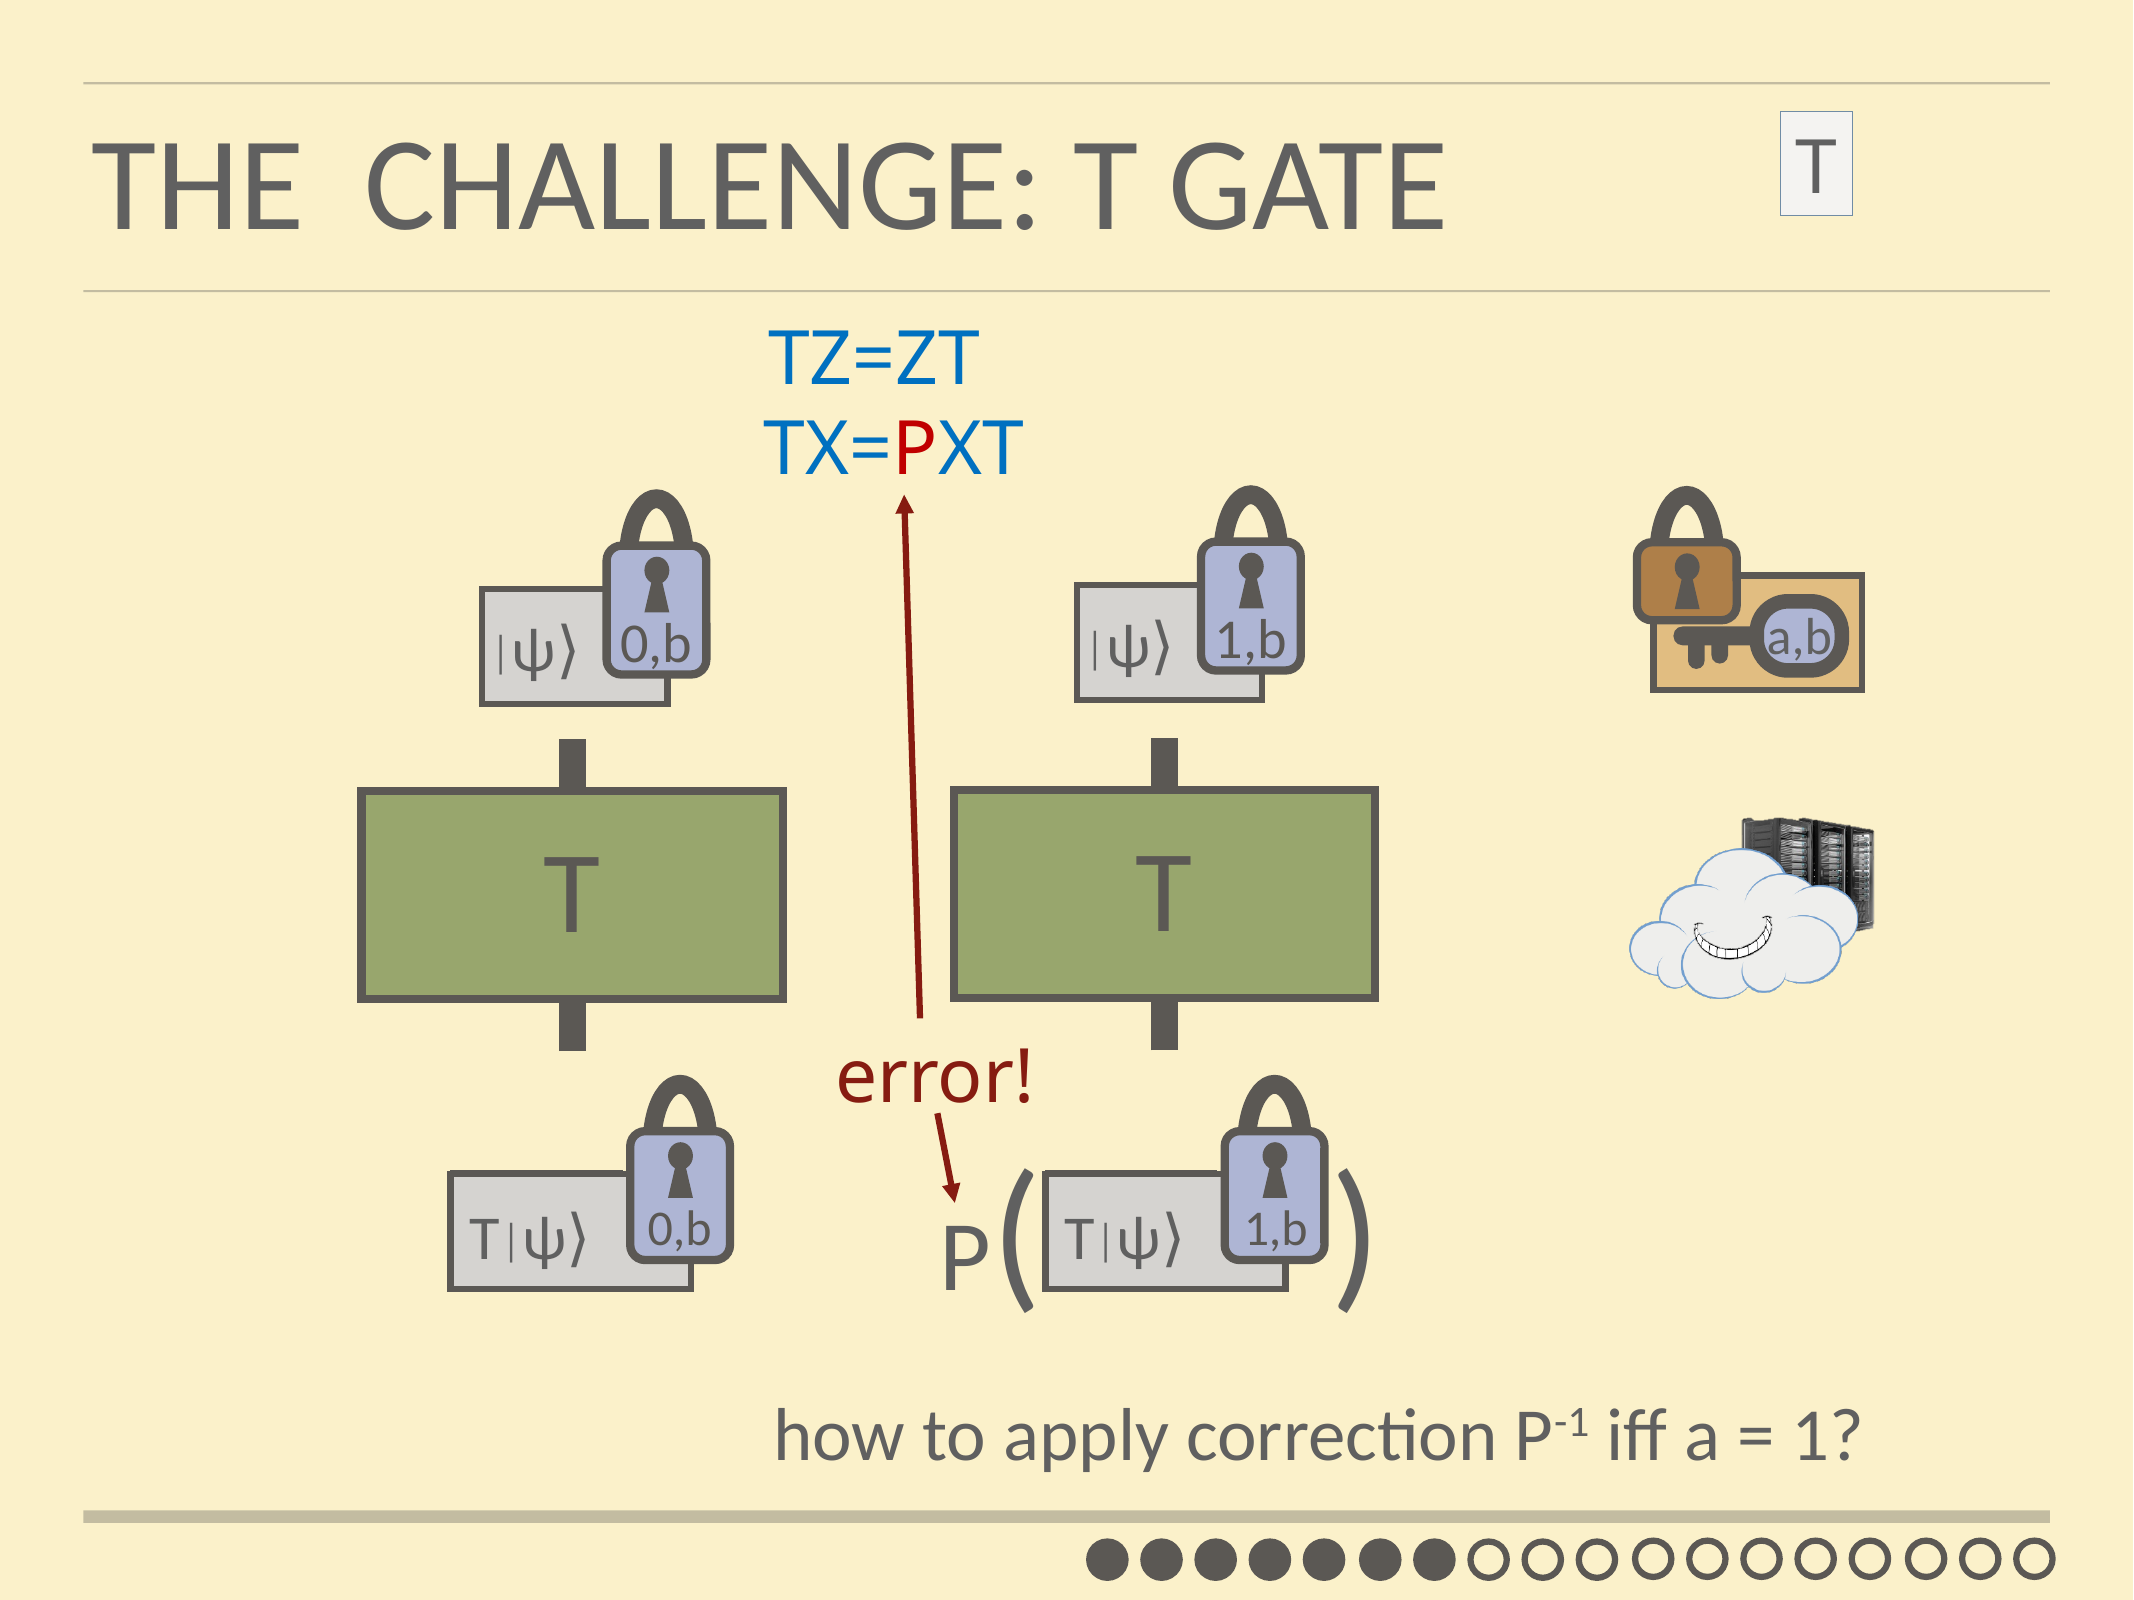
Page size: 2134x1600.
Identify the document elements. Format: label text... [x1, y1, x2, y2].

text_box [1075, 494, 1302, 701]
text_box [953, 737, 1376, 1051]
text_box [1470, 1541, 1507, 1578]
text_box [481, 498, 707, 705]
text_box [450, 1083, 731, 1292]
text_box [1578, 1541, 1616, 1578]
text_box [898, 494, 921, 1015]
text_box how to apply correction P-1 iff a = 1? [764, 1376, 1873, 1484]
text_box [1416, 1541, 1453, 1578]
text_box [1673, 593, 1843, 675]
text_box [929, 1083, 1392, 1334]
text_box [1797, 1540, 1834, 1577]
text_box [1143, 1541, 1180, 1578]
text_box [1089, 1541, 1126, 1578]
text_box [835, 1018, 1035, 1203]
text_box [1851, 1540, 1889, 1577]
text_box [1362, 1541, 1399, 1578]
text_box [1251, 1541, 1289, 1578]
text_box [1907, 1540, 1945, 1577]
text_box [1962, 1540, 1999, 1577]
text_box [2016, 1540, 2053, 1577]
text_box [1636, 495, 1863, 690]
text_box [361, 738, 783, 1052]
text_box TZ=ZT TX=PXT [717, 300, 1032, 498]
text_box [1197, 1541, 1234, 1578]
text_box [1635, 1540, 1672, 1577]
title The challenge: T gate [82, 80, 2051, 292]
text_box [1743, 1540, 1780, 1577]
text_box [1305, 1541, 1343, 1578]
text_box [1524, 1541, 1561, 1578]
text_box [1689, 1540, 1726, 1577]
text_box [1628, 803, 1905, 999]
